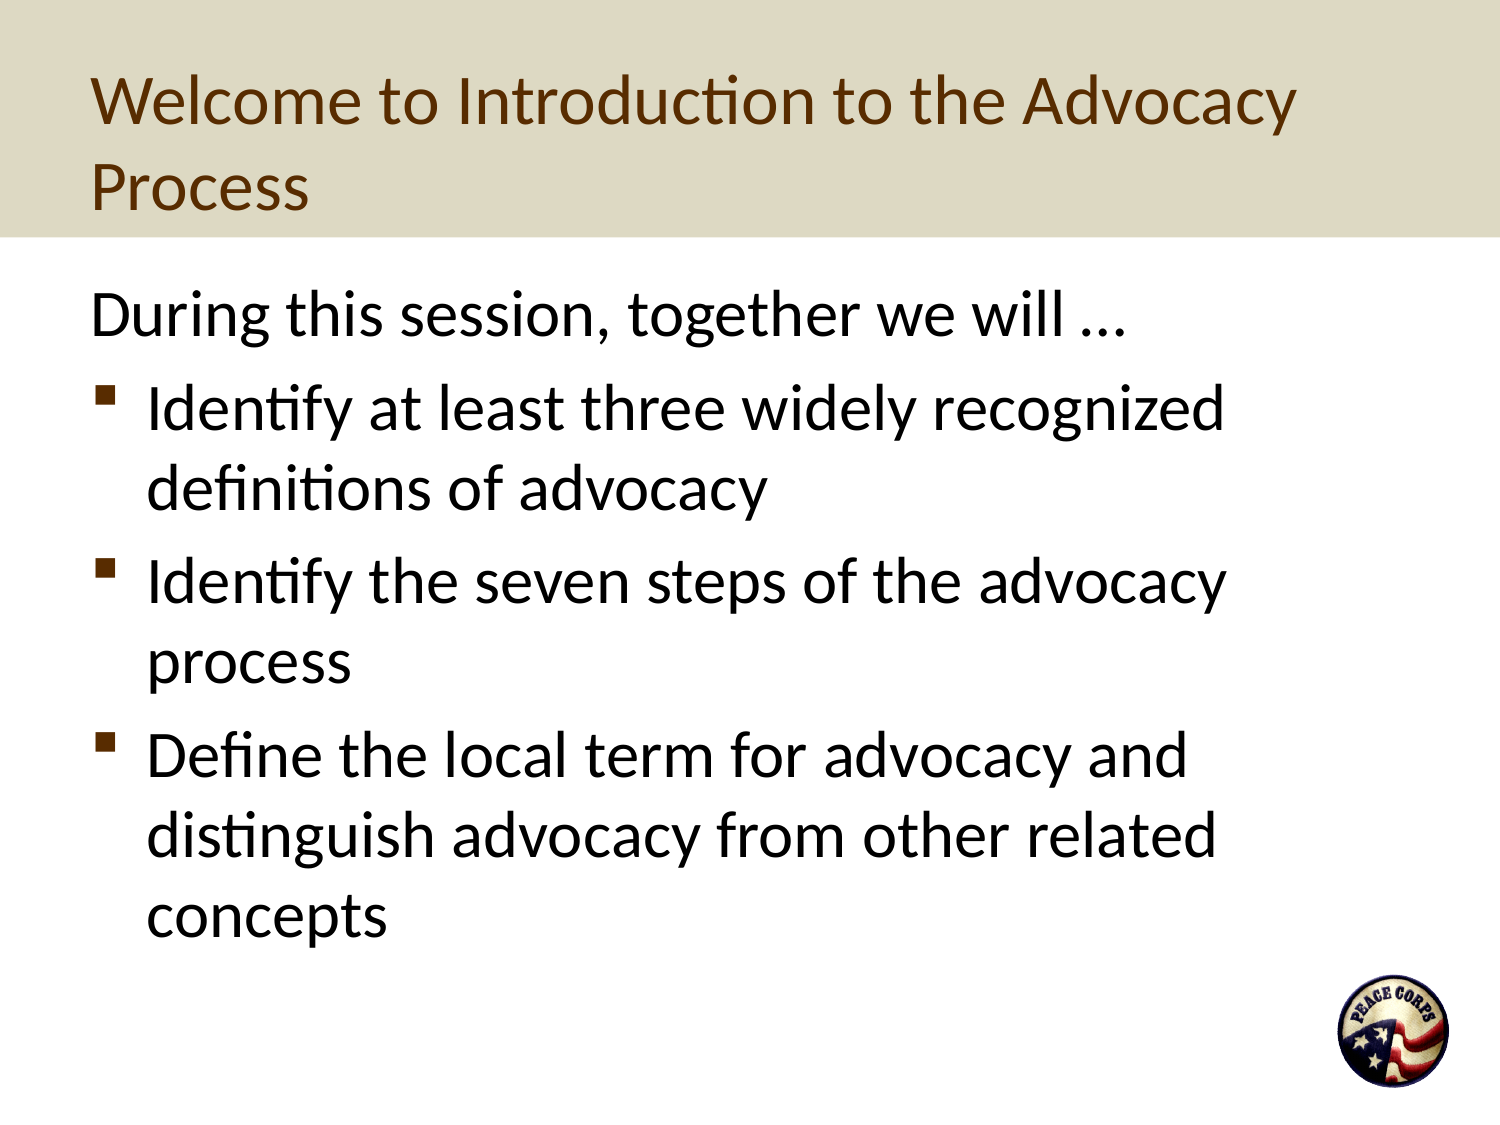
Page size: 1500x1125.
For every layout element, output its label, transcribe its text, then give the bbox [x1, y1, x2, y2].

title Welcome to Introduction to the Advocacy Process [75, 45, 1425, 233]
list During this session, together we will … Identify at least three widely recognized definitions of advocacy Identify the seven steps of the advocacy process Define the local term for advocacy and distinguish advocacy from other related concepts [75, 262, 1425, 1005]
